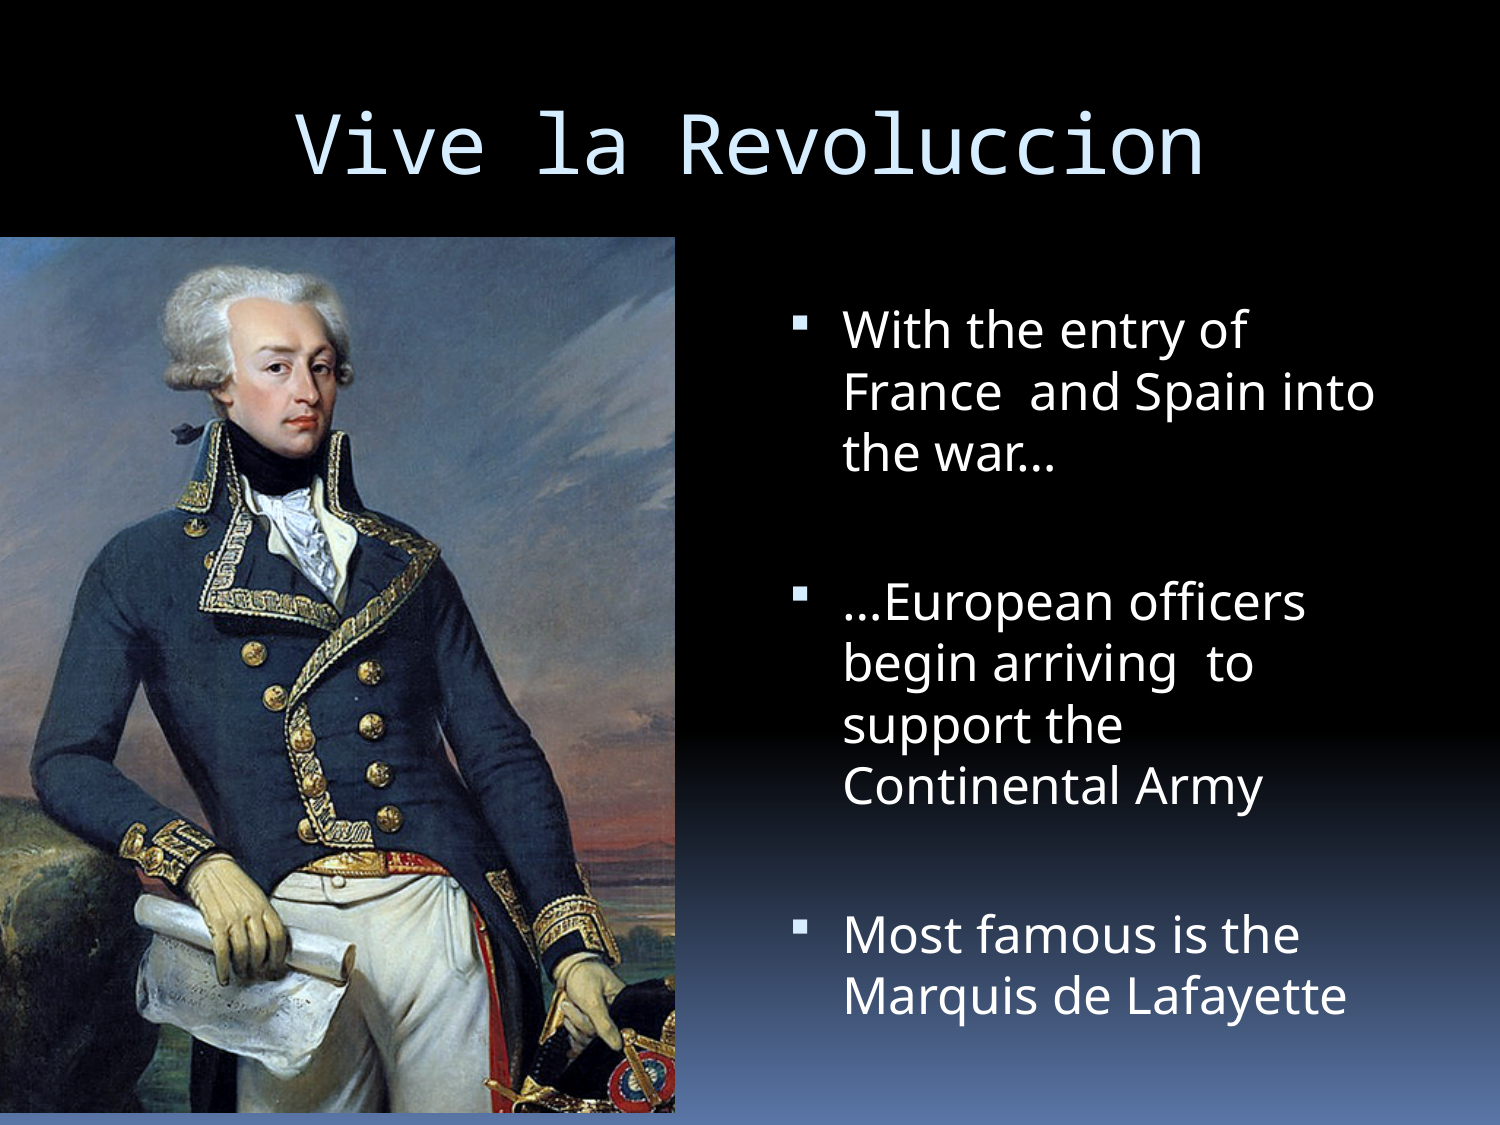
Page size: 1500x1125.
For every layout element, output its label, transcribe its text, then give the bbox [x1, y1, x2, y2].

title Vive la Revoluccion [75, 83, 1425, 234]
list With the entry of France and Spain into the war… …European officers begin arriving to support the Continental Army Most famous is the Marquis de Lafayette [763, 290, 1427, 1033]
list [0, 237, 676, 1114]
